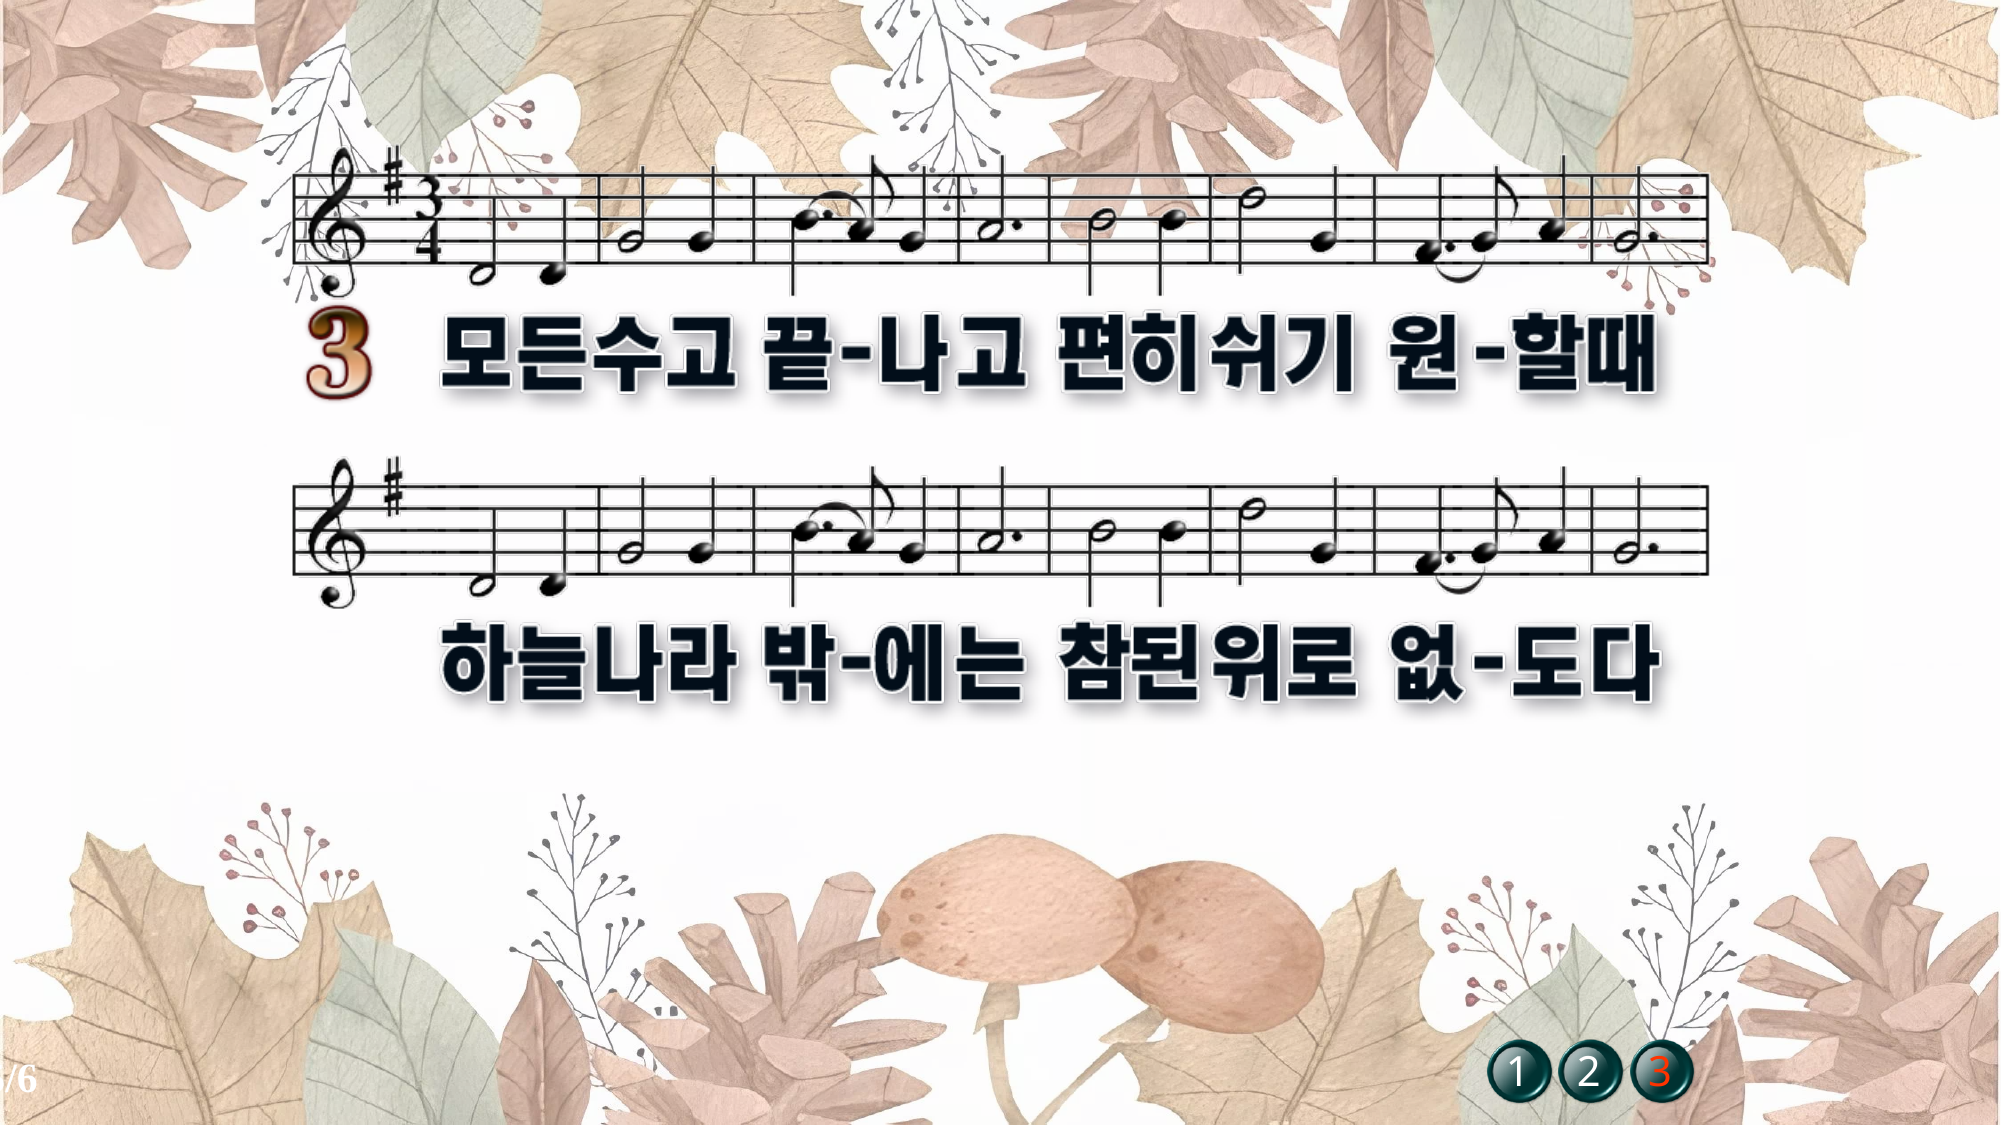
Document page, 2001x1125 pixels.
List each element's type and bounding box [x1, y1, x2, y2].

text_box [1484, 1035, 1555, 1106]
text_box [1627, 1035, 1697, 1106]
text_box [1555, 1035, 1626, 1106]
picture [0, 0, 2001, 1125]
